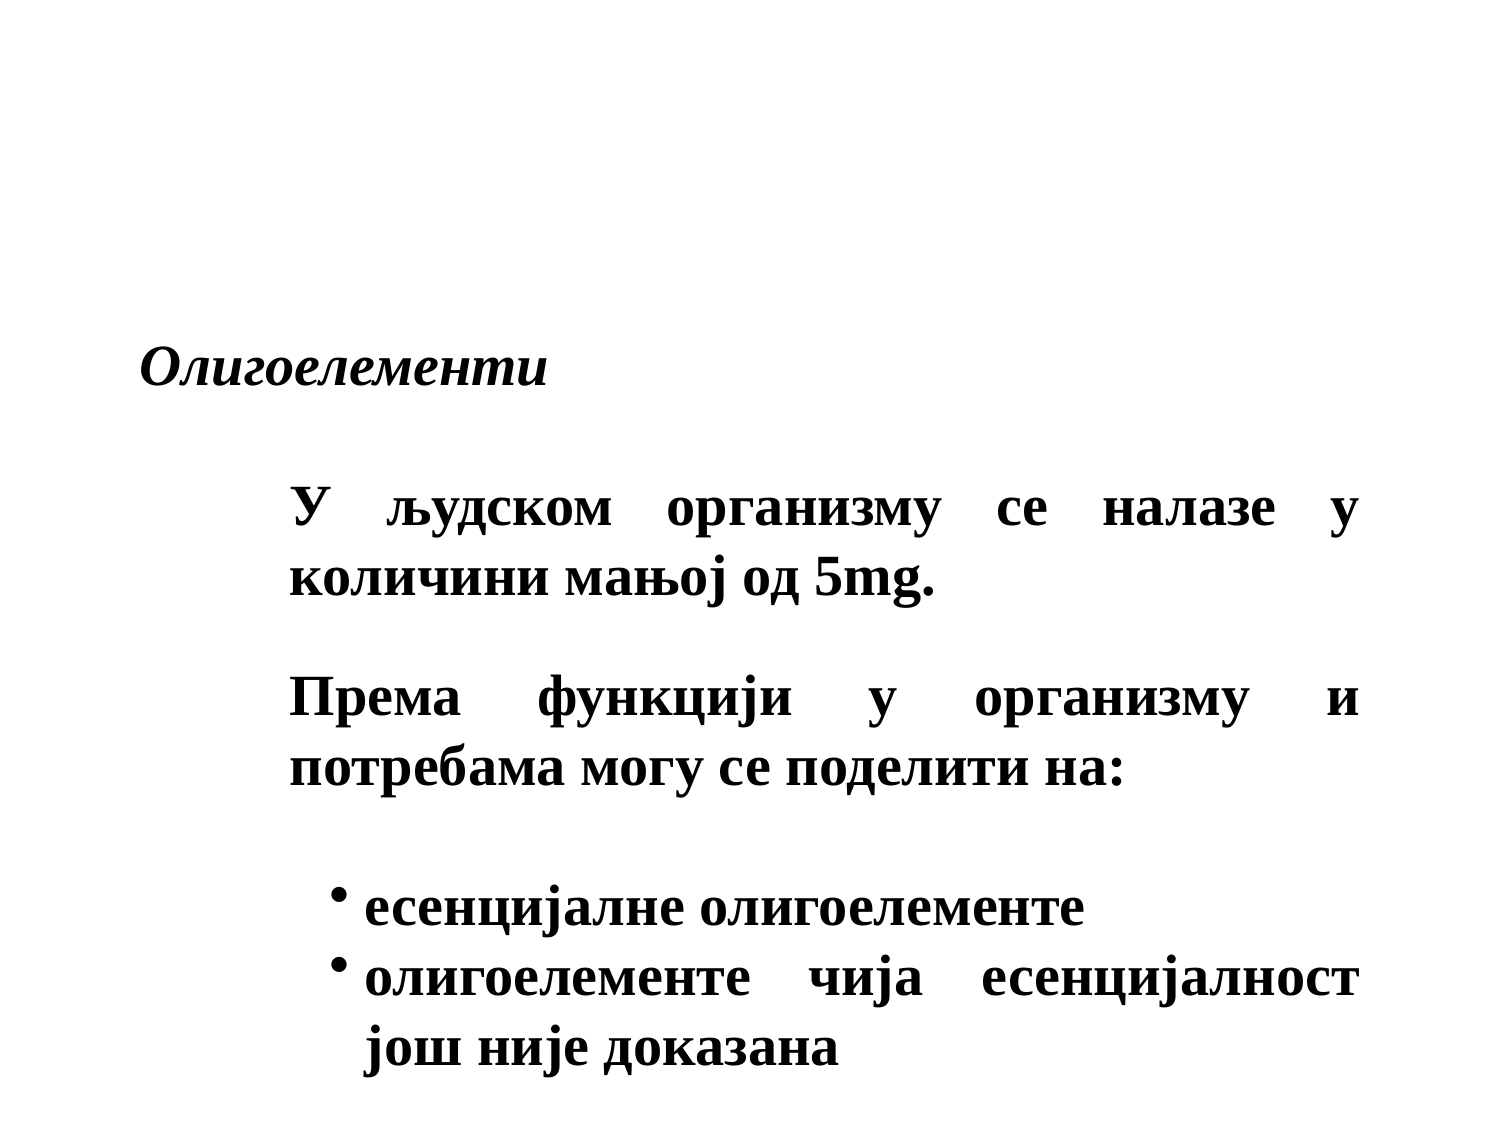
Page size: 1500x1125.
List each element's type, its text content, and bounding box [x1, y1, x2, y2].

text_box Олигоелементи У људском организму се налазе у количини мањој од 5mg. Према функцији у организму и потребама могу се поделити на: есенцијалнe олигоелементe олигоелементe чија есенцијалност још није доказана [125, 319, 1375, 1085]
